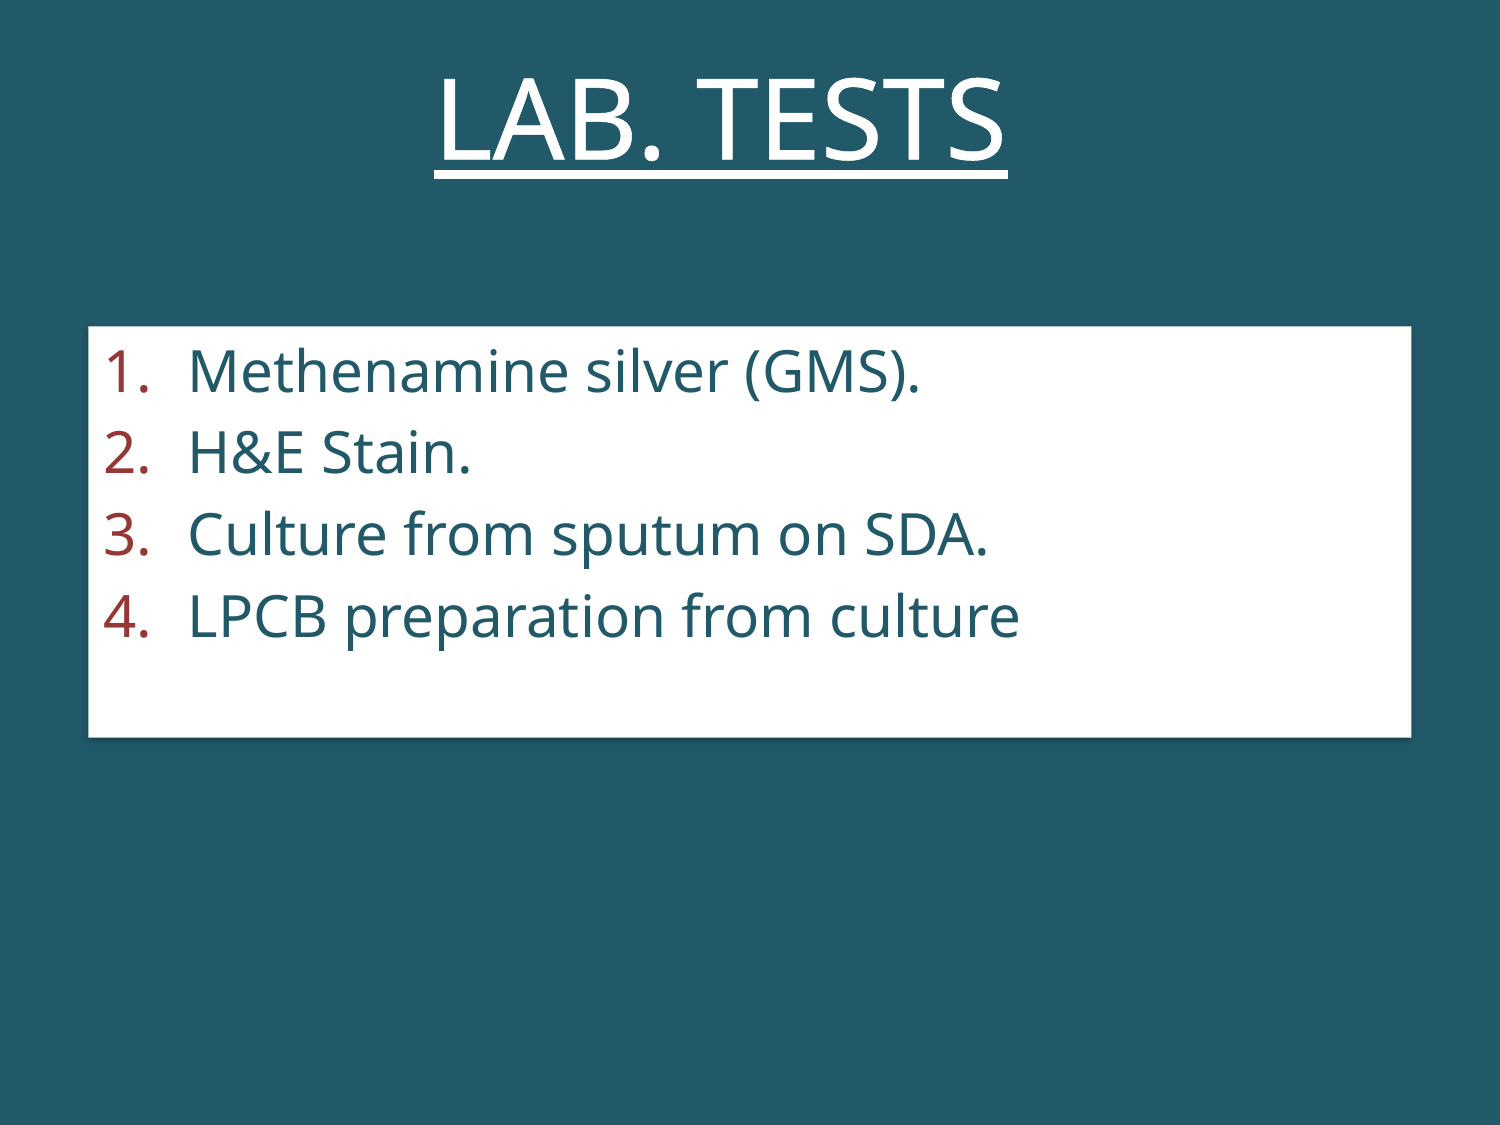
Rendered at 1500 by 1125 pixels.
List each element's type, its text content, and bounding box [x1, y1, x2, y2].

text_box Methenamine silver (GMS). H&E Stain. Culture from sputum on SDA. LPCB preparation from culture [86, 324, 1413, 740]
text_box LAB. TESTS [230, 39, 1211, 190]
